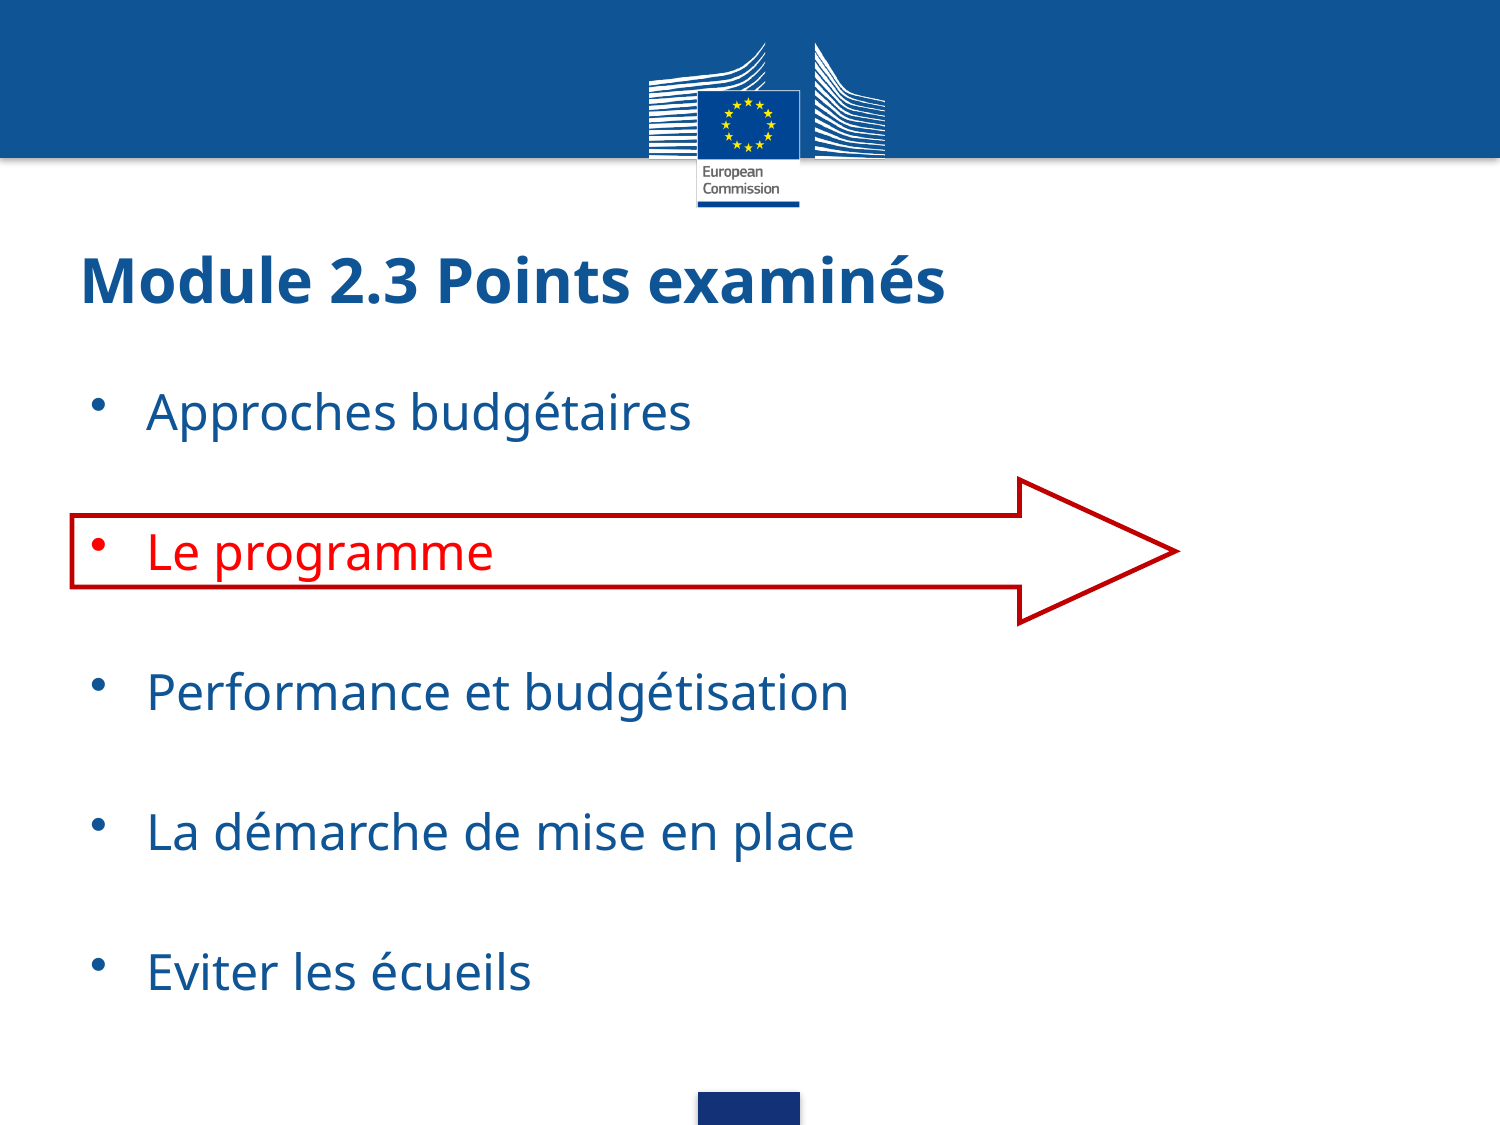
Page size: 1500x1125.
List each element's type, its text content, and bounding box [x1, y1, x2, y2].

picture [649, 42, 885, 201]
list Approches budgétaires Le programme Performance et budgétisation La démarche de mise en place Eviter les écueils [74, 372, 1426, 953]
title Module 2.3 Points examinés [64, 201, 1416, 356]
text_box [72, 479, 1176, 623]
